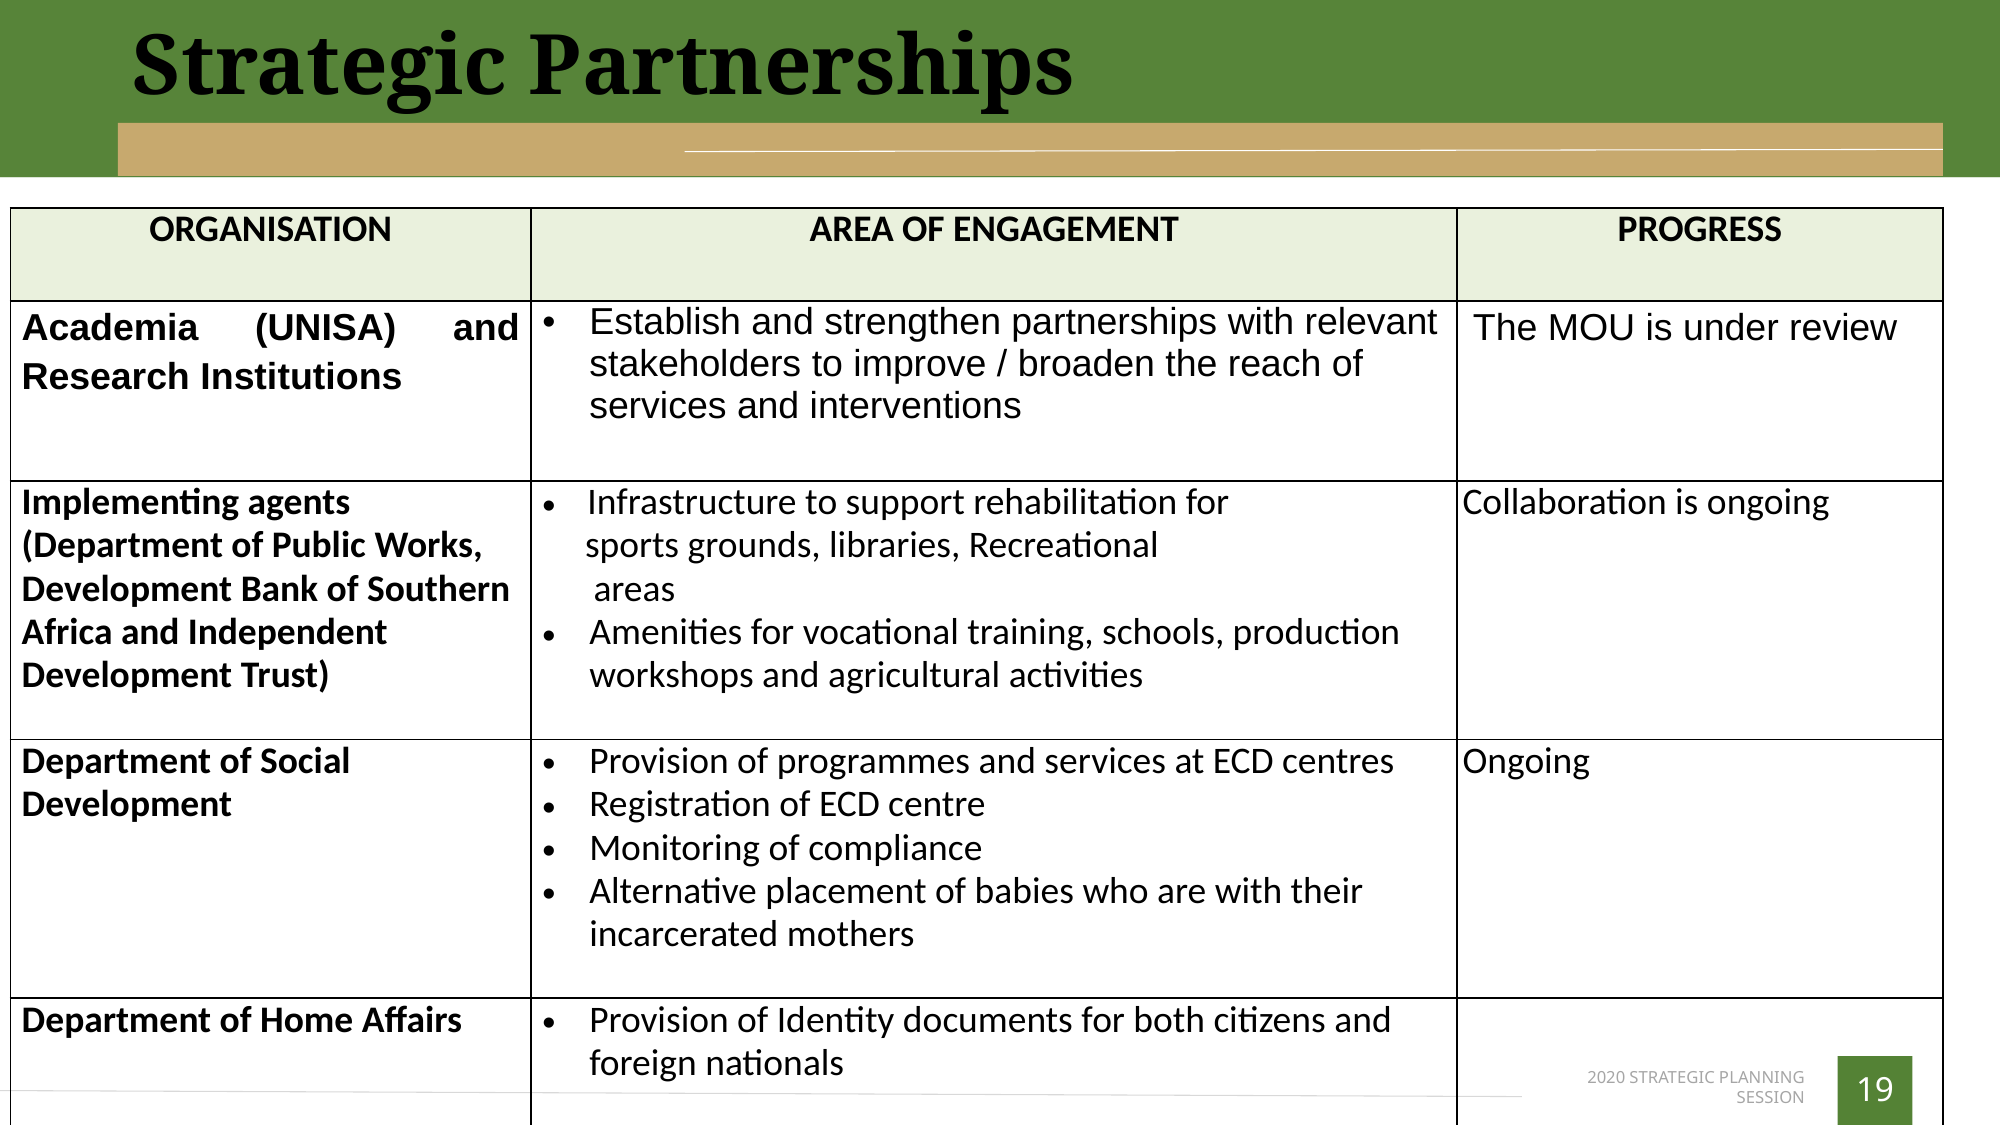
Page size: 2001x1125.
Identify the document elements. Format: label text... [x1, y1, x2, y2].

table_cell Collaboration is ongoing [1458, 482, 1942, 739]
text_box [117, 135, 1943, 176]
table_header PROGRESS [1458, 209, 1942, 300]
table_cell Department of Social Development [11, 740, 530, 997]
table_cell Ongoing [1458, 740, 1942, 997]
table_cell Implementing agents (Department of Public Works, Development Bank of Southern Africa and Independent Development Trust) [11, 482, 530, 739]
table_header ORGANISATION [11, 209, 530, 300]
text_box Strategic Partnerships [117, 0, 2000, 135]
table_cell Establish and strengthen partnerships with relevant stakeholders to improve / broaden the reach of services and interventions [532, 302, 1456, 480]
table_cell Academia (UNISA) and Research Institutions [11, 302, 530, 480]
table_cell The MOU is under review [1458, 302, 1942, 480]
table_header AREA OF ENGAGEMENT [532, 209, 1456, 300]
table_cell Infrastructure to support rehabilitation for sports grounds, libraries, Recreational areas Amenities for vocational training, schools, production workshops and agricultural activities [532, 482, 1456, 739]
table_cell [1458, 999, 1942, 1125]
table_cell Provision of Identity documents for both citizens and foreign nationals [532, 999, 1456, 1125]
table_cell Provision of programmes and services at ECD centres Registration of ECD centre Monitoring of compliance Alternative placement of babies who are with their incarcerated mothers [532, 740, 1456, 997]
table_cell Department of Home Affairs [11, 999, 530, 1125]
text_box [0, 0, 2000, 178]
